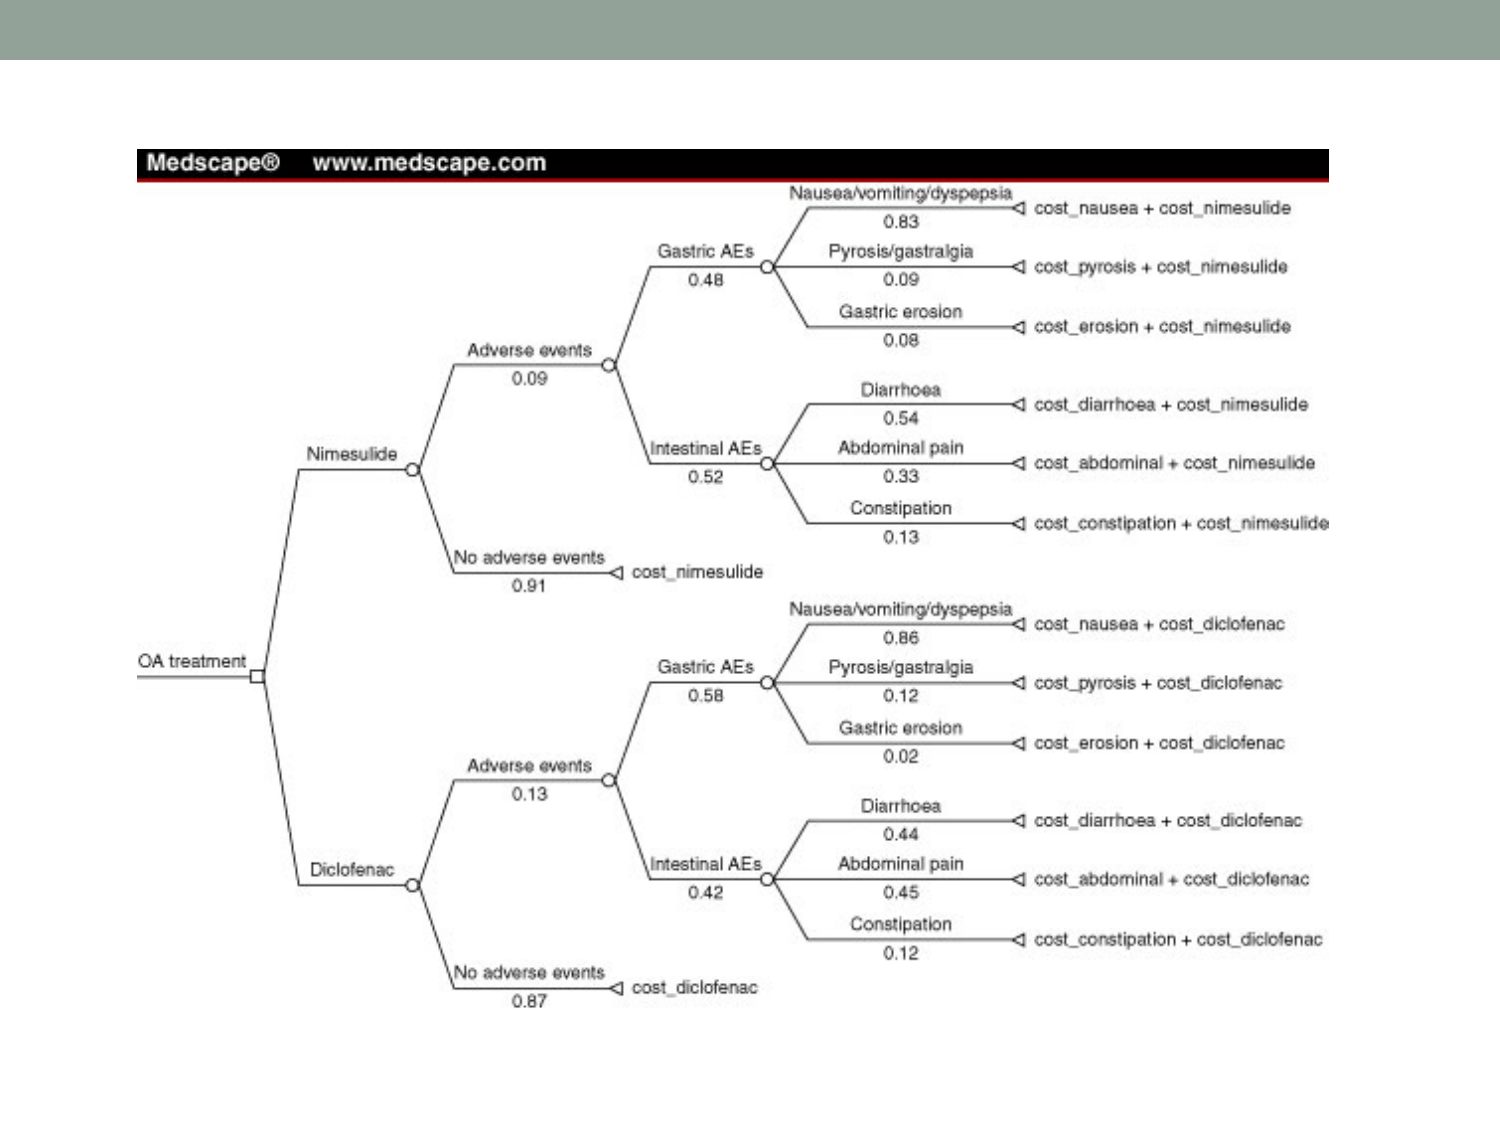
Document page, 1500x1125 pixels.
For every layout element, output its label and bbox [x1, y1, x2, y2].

picture [137, 149, 1329, 1012]
